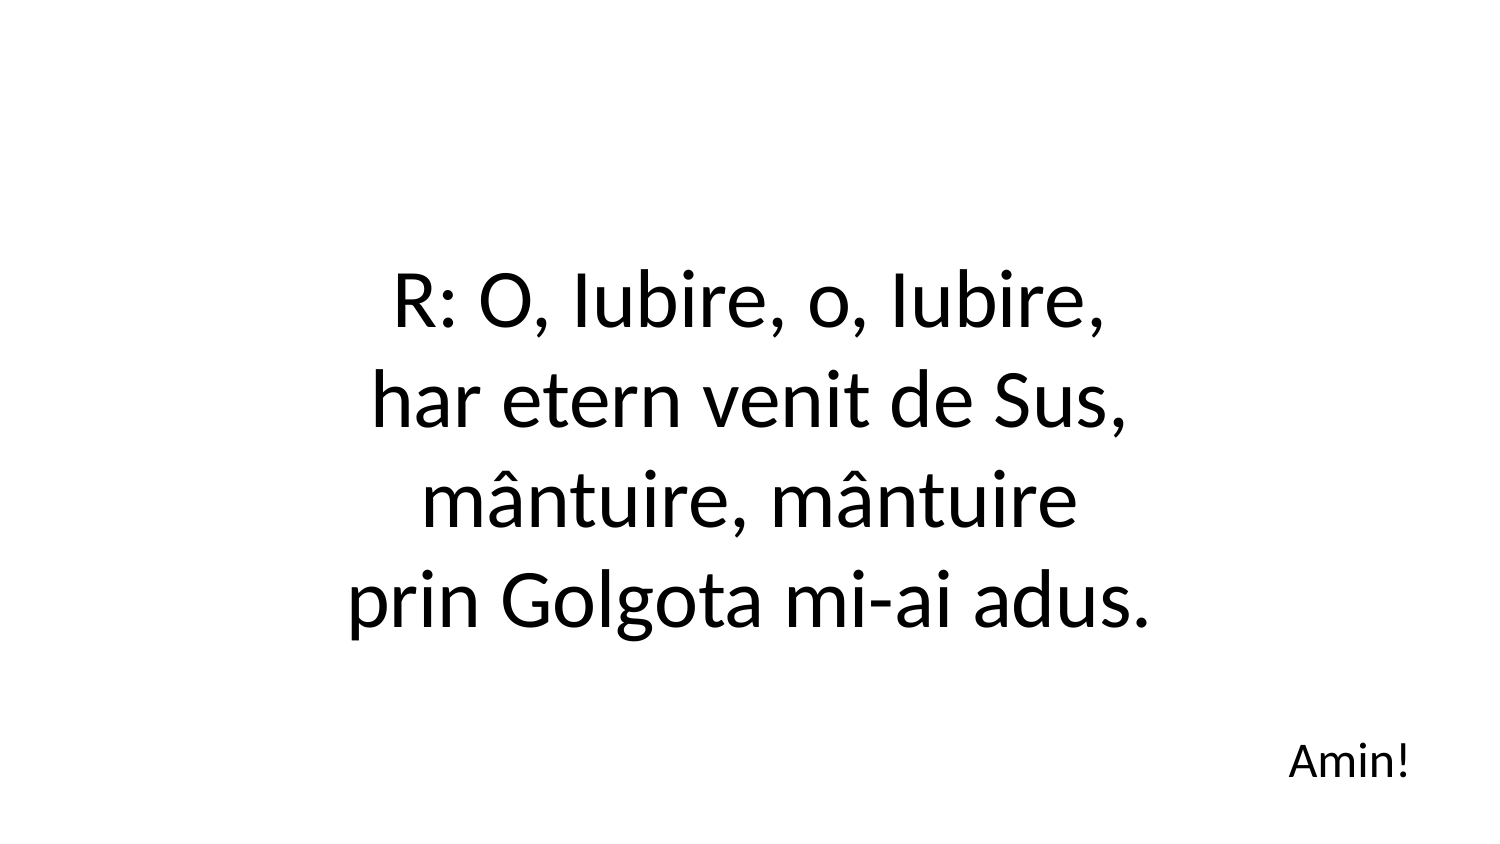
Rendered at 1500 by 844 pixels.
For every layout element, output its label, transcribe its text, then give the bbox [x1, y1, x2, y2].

text_box R: O, Iubire, o, Iubire, har etern venit de Sus, mântuire, mântuire prin Golgota mi-ai adus. [331, 192, 1169, 652]
text_box Amin! [1273, 674, 1427, 795]
